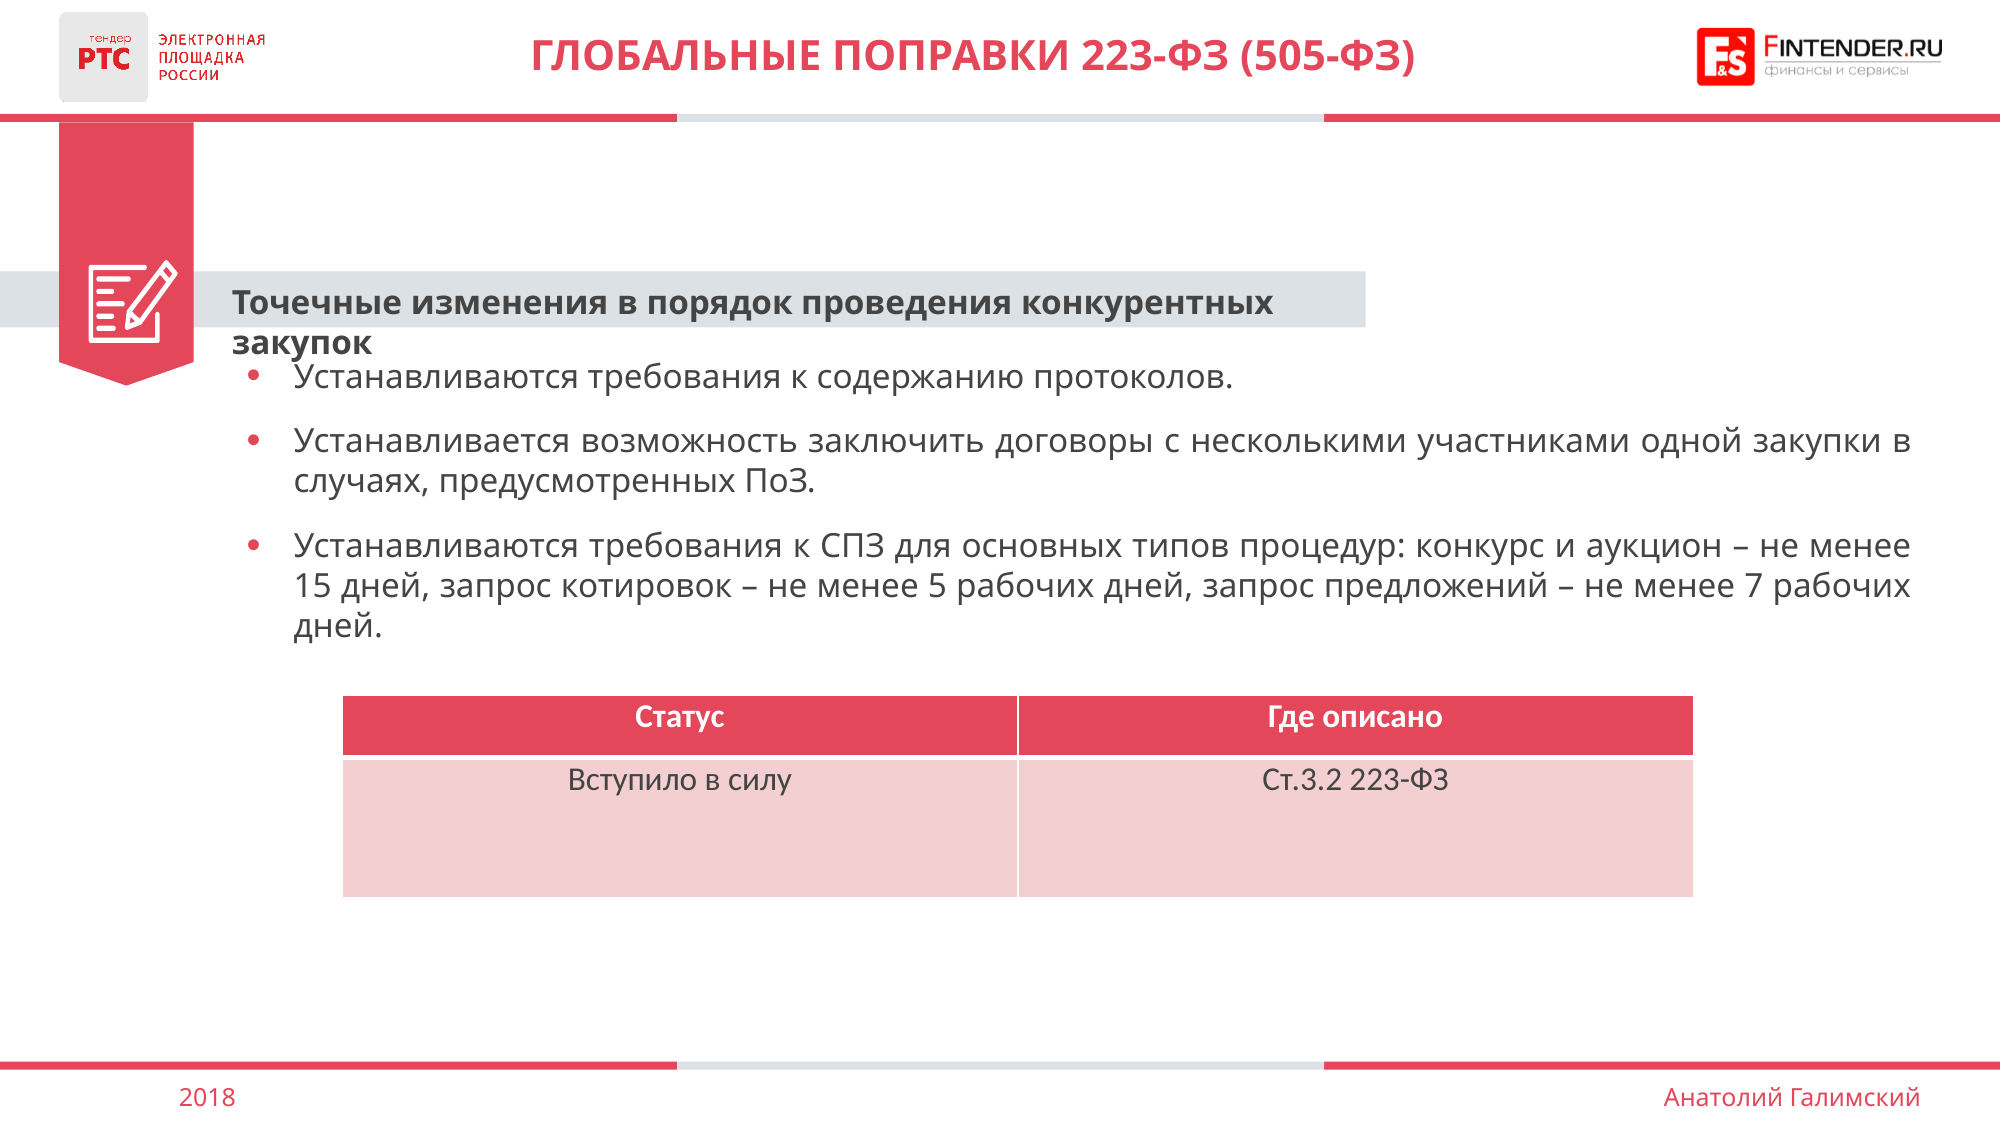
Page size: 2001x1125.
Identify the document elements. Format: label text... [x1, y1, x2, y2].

text_box [58, 121, 195, 387]
table_header Где описано [1019, 696, 1693, 755]
table_header Статус [343, 696, 1017, 755]
text_box Устанавливаются требования к содержанию протоколов. Устанавливается возможность заключить договоры с несколькими участниками одной закупки в случаях, предусмотренных ПоЗ. Устанавливаются требования к СПЗ для основных типов процедур: конкурс и аукцион – не менее 15 дней, запрос котировок – не менее 5 рабочих дней, запрос предложений – не менее 7 рабочих дней. [231, 347, 1929, 782]
picture [59, 12, 265, 102]
text_box [195, 270, 1367, 328]
text_box [0, 270, 58, 328]
text_box Точечные изменения в порядок проведения конкурентных закупок [231, 281, 1413, 347]
text_box [124, 260, 178, 330]
picture [1696, 18, 1942, 95]
title ГЛОБАЛЬНЫЕ ПОПРАВКИ 223-фз (505-фз) [294, 0, 1652, 114]
text_box 2018 [0, 1073, 415, 1119]
table_cell Вступило в силу [343, 760, 1017, 897]
text_box Анатолий Галимский [1584, 1073, 2000, 1119]
text_box [88, 264, 160, 343]
table_cell Ст.3.2 223-ФЗ [1019, 760, 1693, 897]
